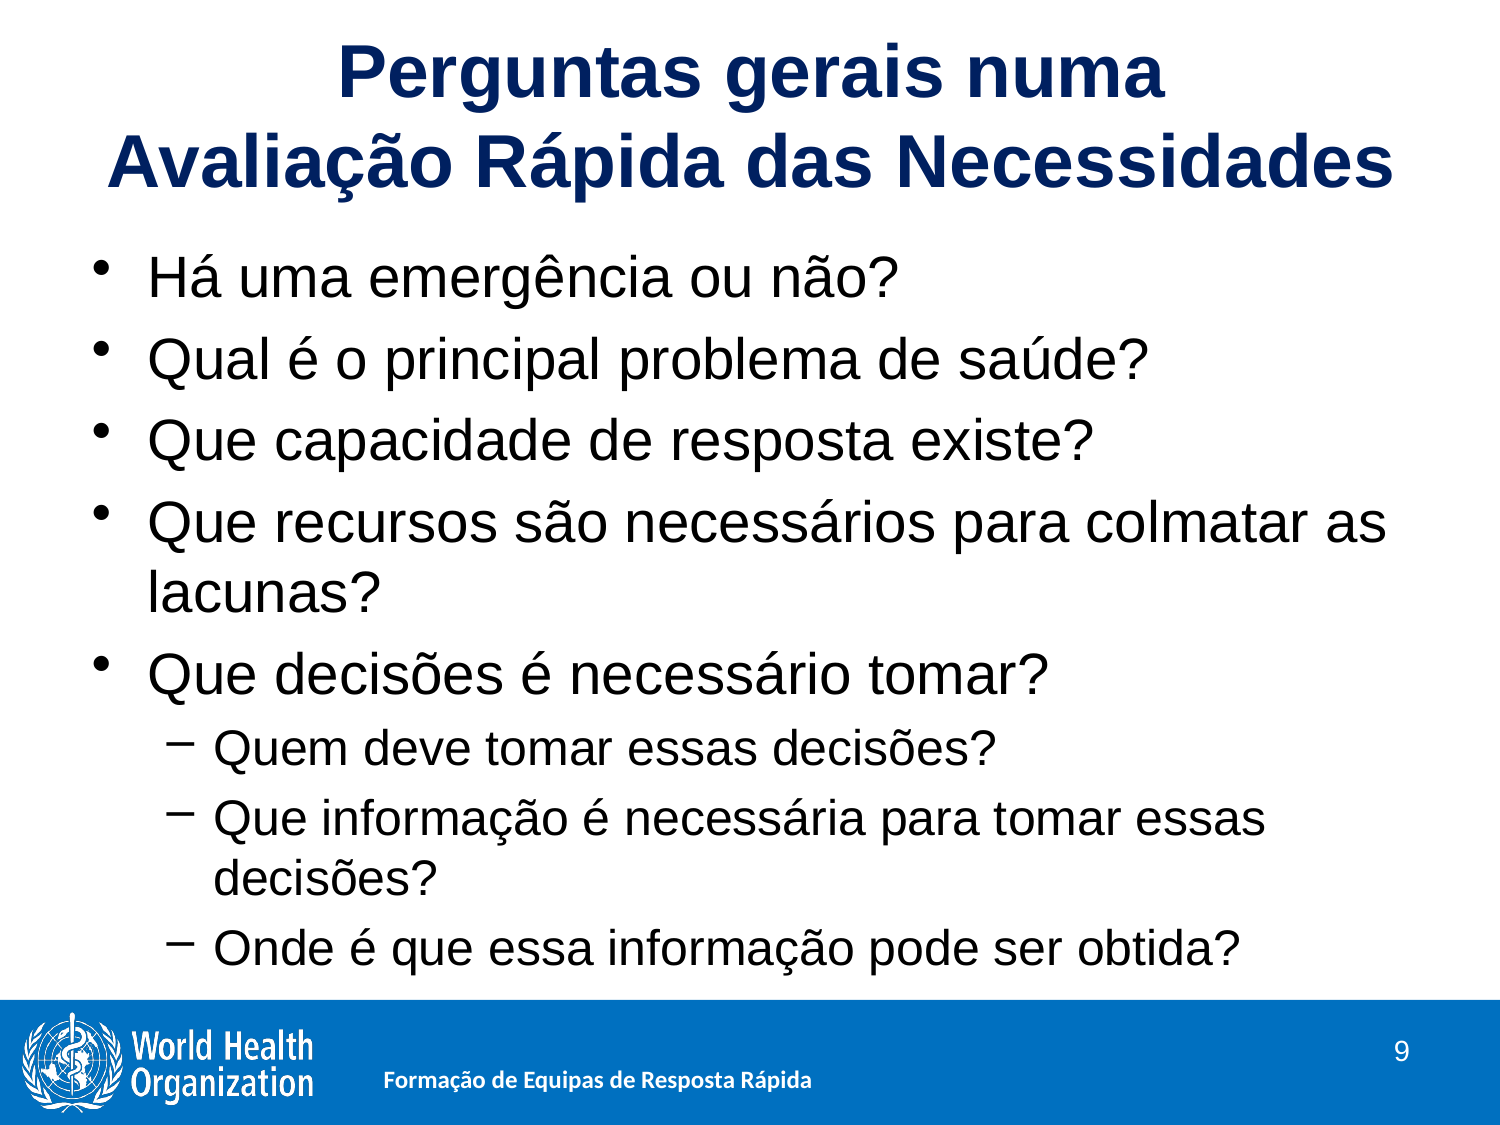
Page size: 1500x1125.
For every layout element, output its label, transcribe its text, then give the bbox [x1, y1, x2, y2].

slide_number 9 [1074, 1024, 1425, 1103]
title Perguntas gerais numa Avaliação Rápida das Necessidades [76, 54, 1427, 171]
picture [21, 1012, 313, 1113]
list Há uma emergência ou não? Qual é o principal problema de saúde? Que capacidade de resposta existe? Que recursos são necessários para colmatar as lacunas? Que decisões é necessário tomar? Quem deve tomar essas decisões? Que informação é necessária para tomar essas decisões? Onde é que essa informação pode ser obtida? [76, 231, 1427, 1000]
